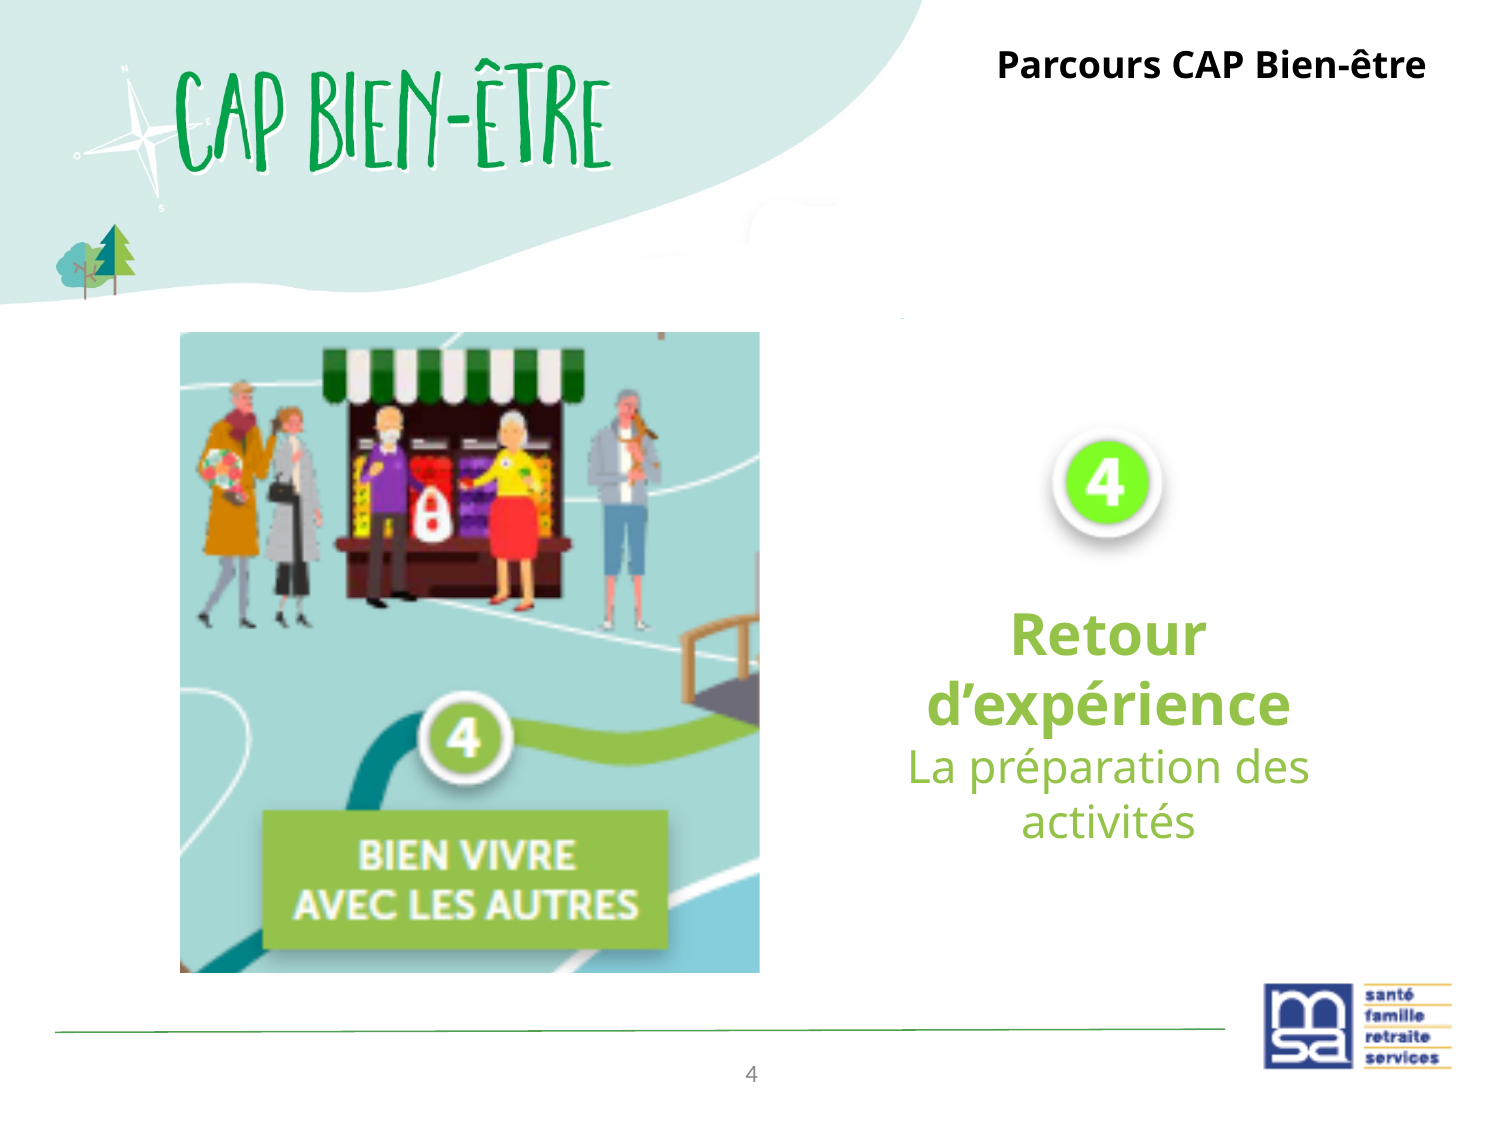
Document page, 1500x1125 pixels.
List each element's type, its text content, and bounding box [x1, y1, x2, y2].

text_box 4 [54, 1042, 1245, 1103]
slide_number – 4 [560, 1027, 1245, 1042]
text_box Parcours CAP Bien-être [968, 34, 1455, 94]
picture [0, 0, 941, 320]
picture [1030, 415, 1188, 575]
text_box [54, 1028, 1226, 1033]
picture [1250, 929, 1476, 1125]
text_box Retour d’expérience La préparation des activités [842, 590, 1375, 855]
picture [179, 331, 760, 974]
